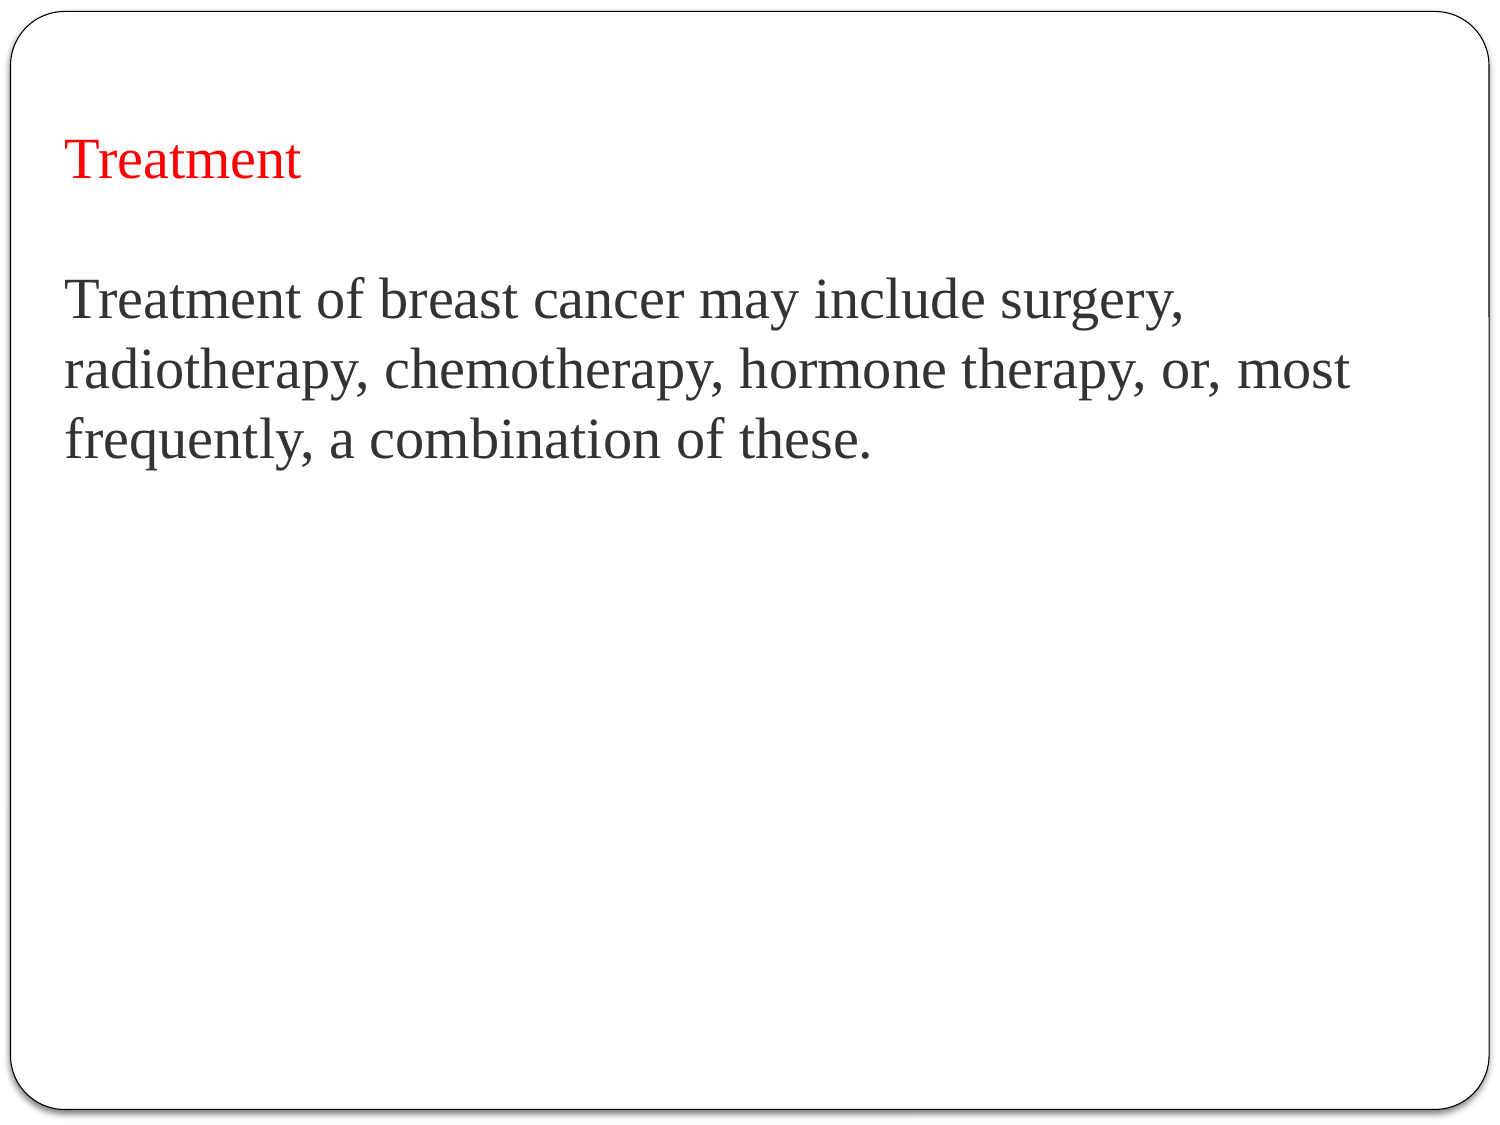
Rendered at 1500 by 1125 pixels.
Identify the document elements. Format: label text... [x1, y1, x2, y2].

text_box Treatment Treatment of breast cancer may include surgery, radiotherapy, chemotherapy, hormone therapy, or, most frequently, a combination of these. [50, 112, 1500, 478]
